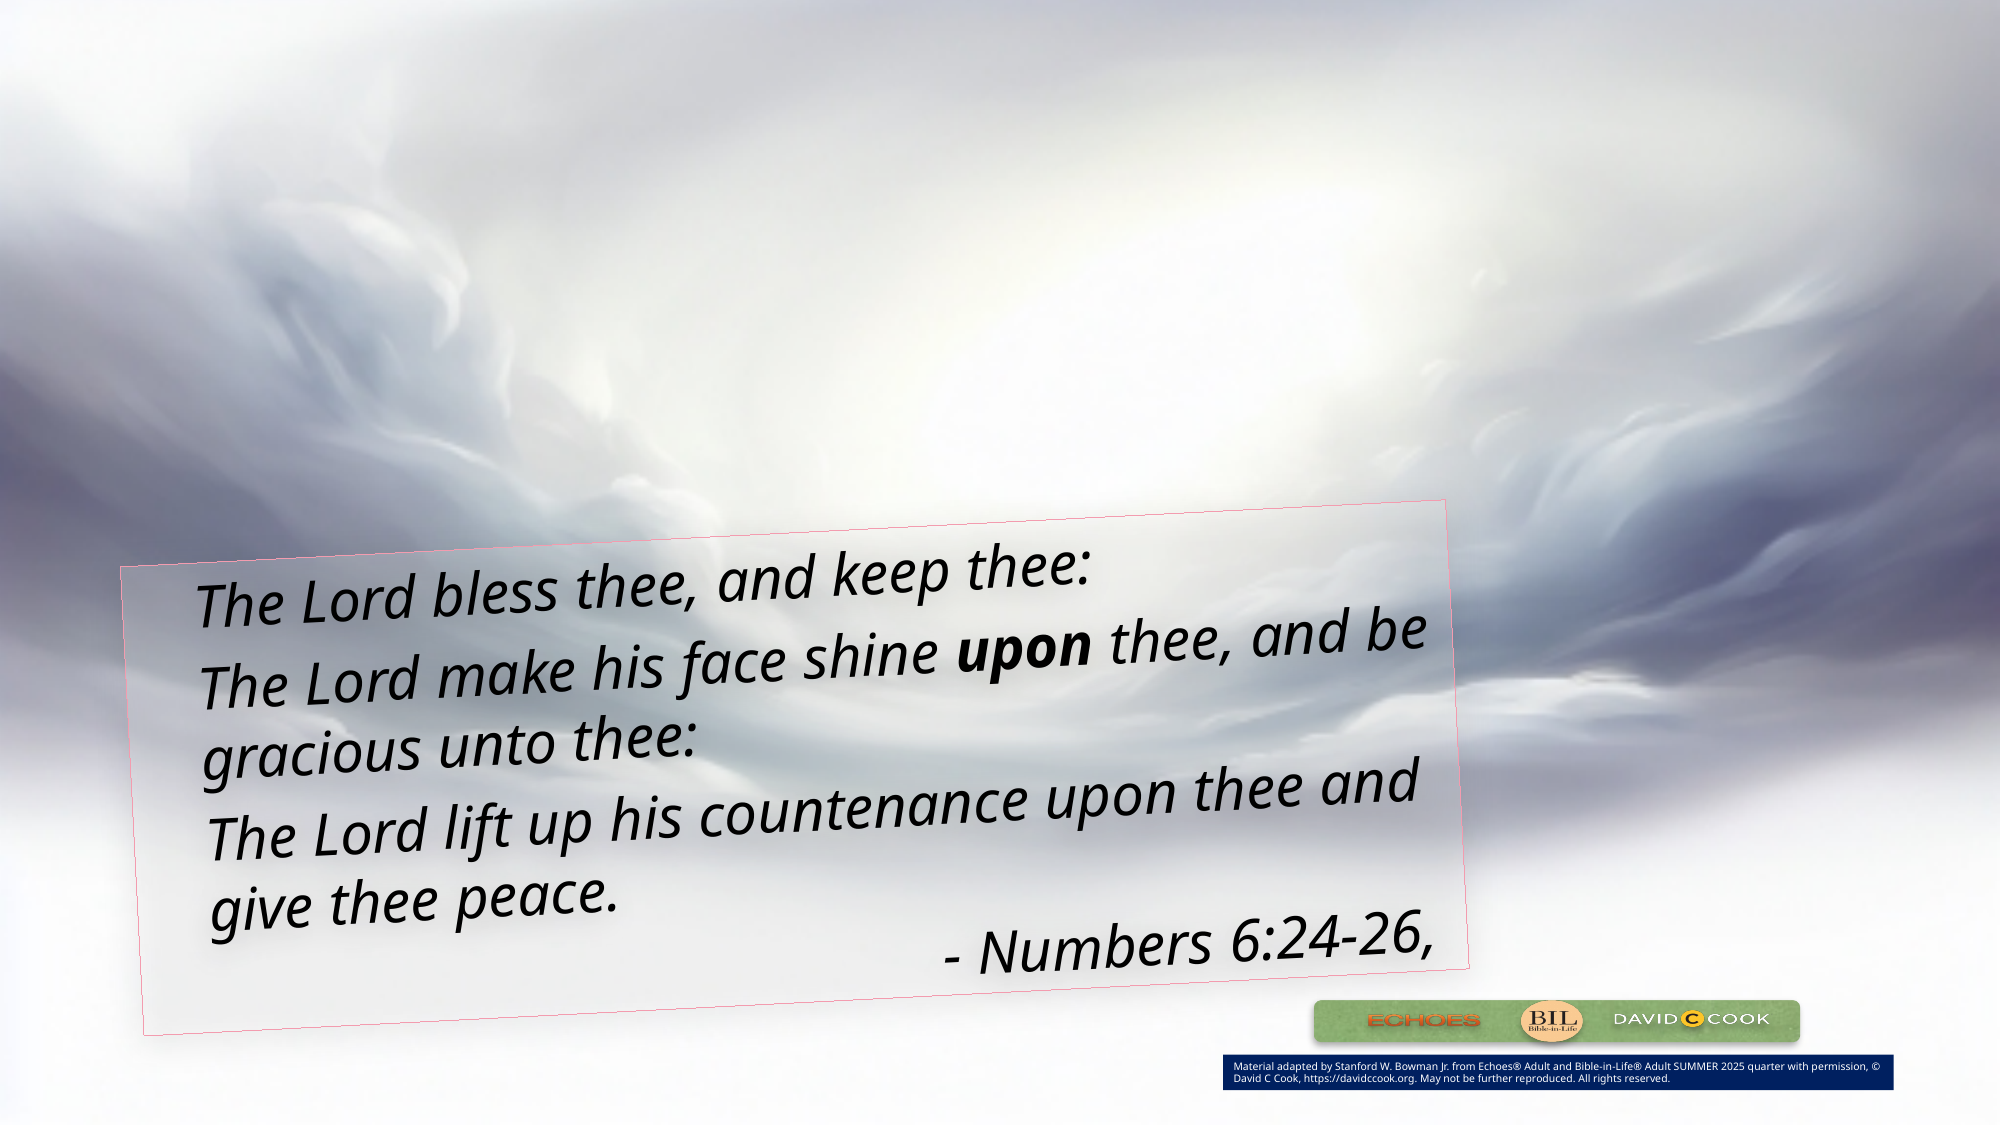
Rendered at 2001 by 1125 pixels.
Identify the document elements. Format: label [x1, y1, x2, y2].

picture [0, 0, 2000, 1125]
text_box [1222, 996, 1894, 1091]
